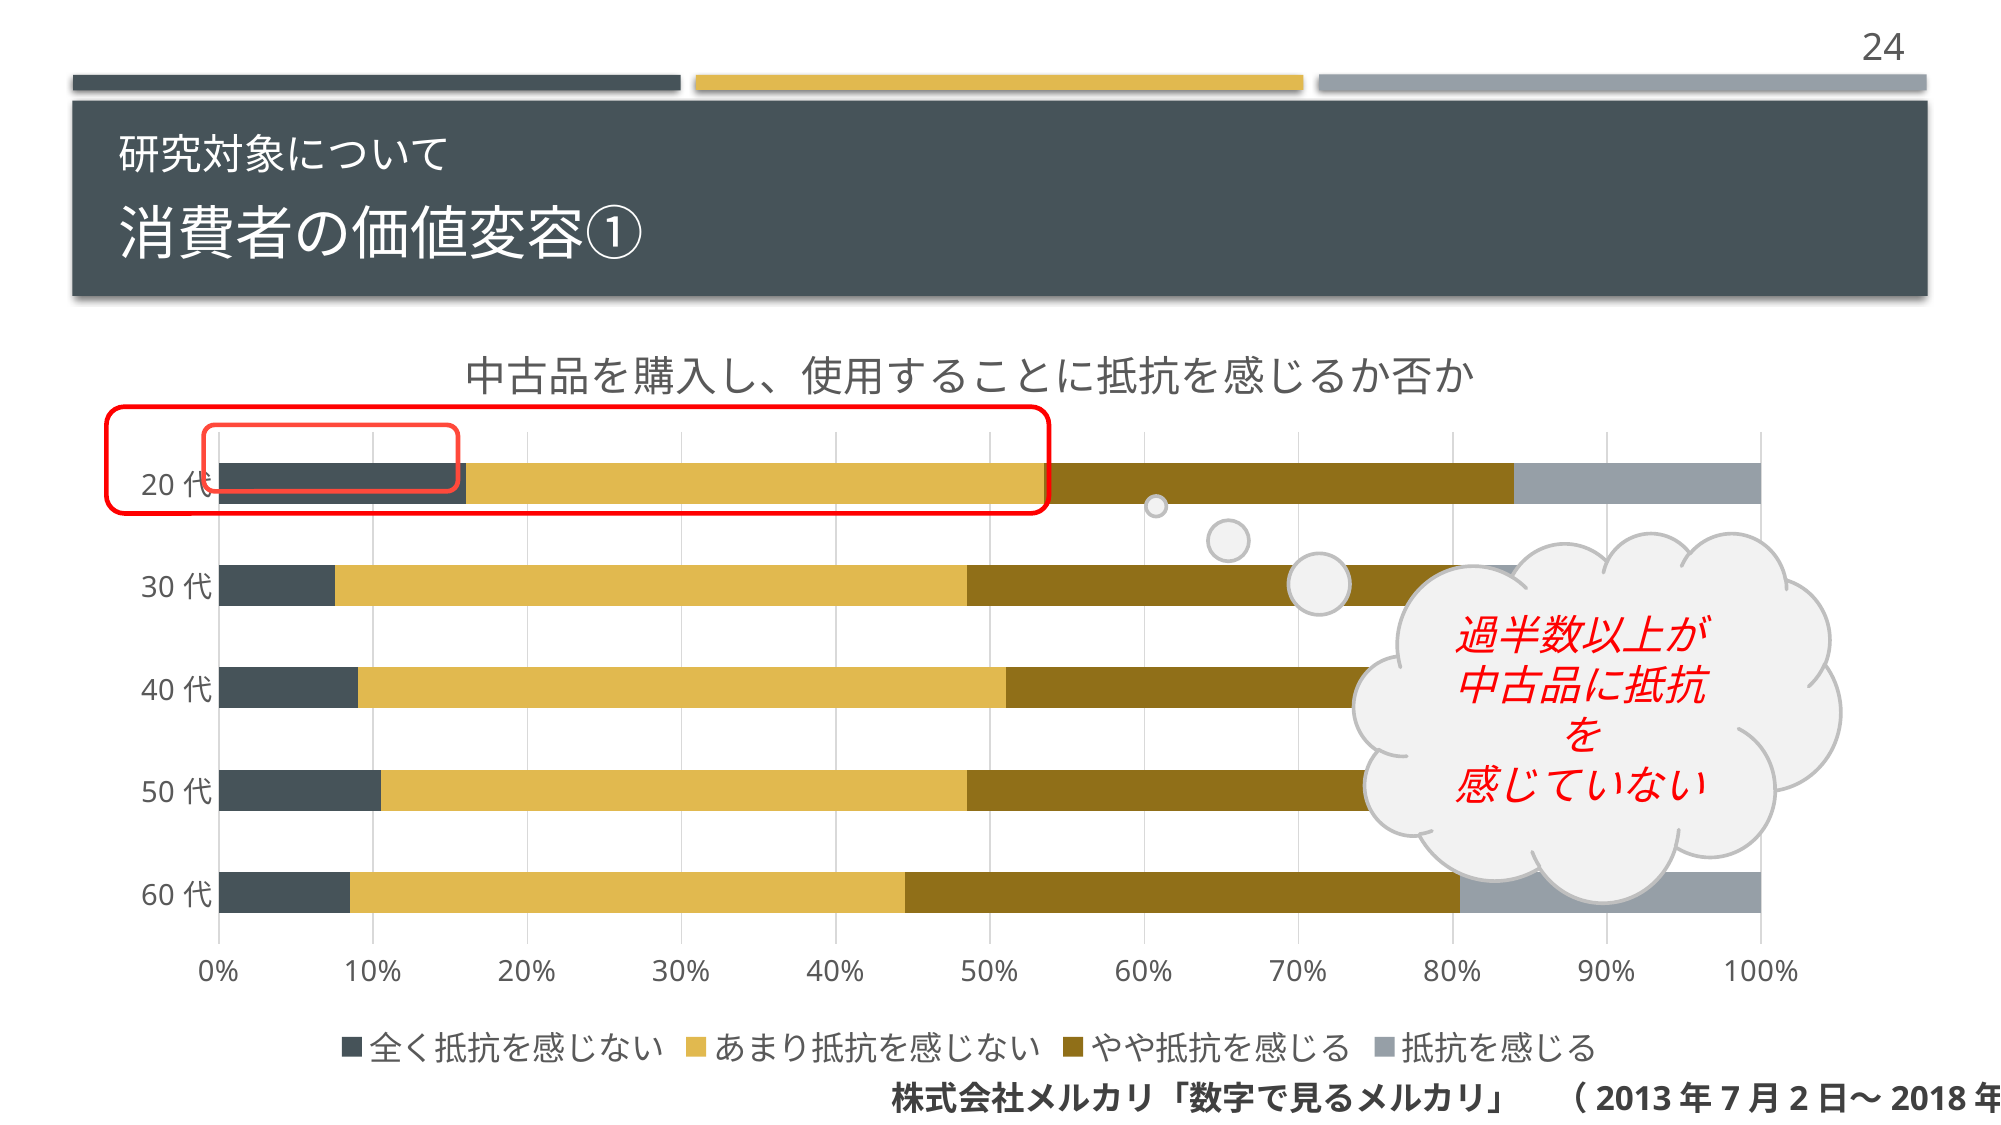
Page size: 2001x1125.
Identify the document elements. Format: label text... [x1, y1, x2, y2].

chart [103, 306, 1835, 1098]
text_box 研究対象について [103, 120, 522, 185]
title 消費者の価値変容① [104, 185, 1361, 274]
slide_number 24 [1747, 19, 1920, 79]
text_box 株式会社メルカリ「数字で見るメルカリ」 （2013年7月2日～2018年4月30日） [876, 1069, 2000, 1125]
